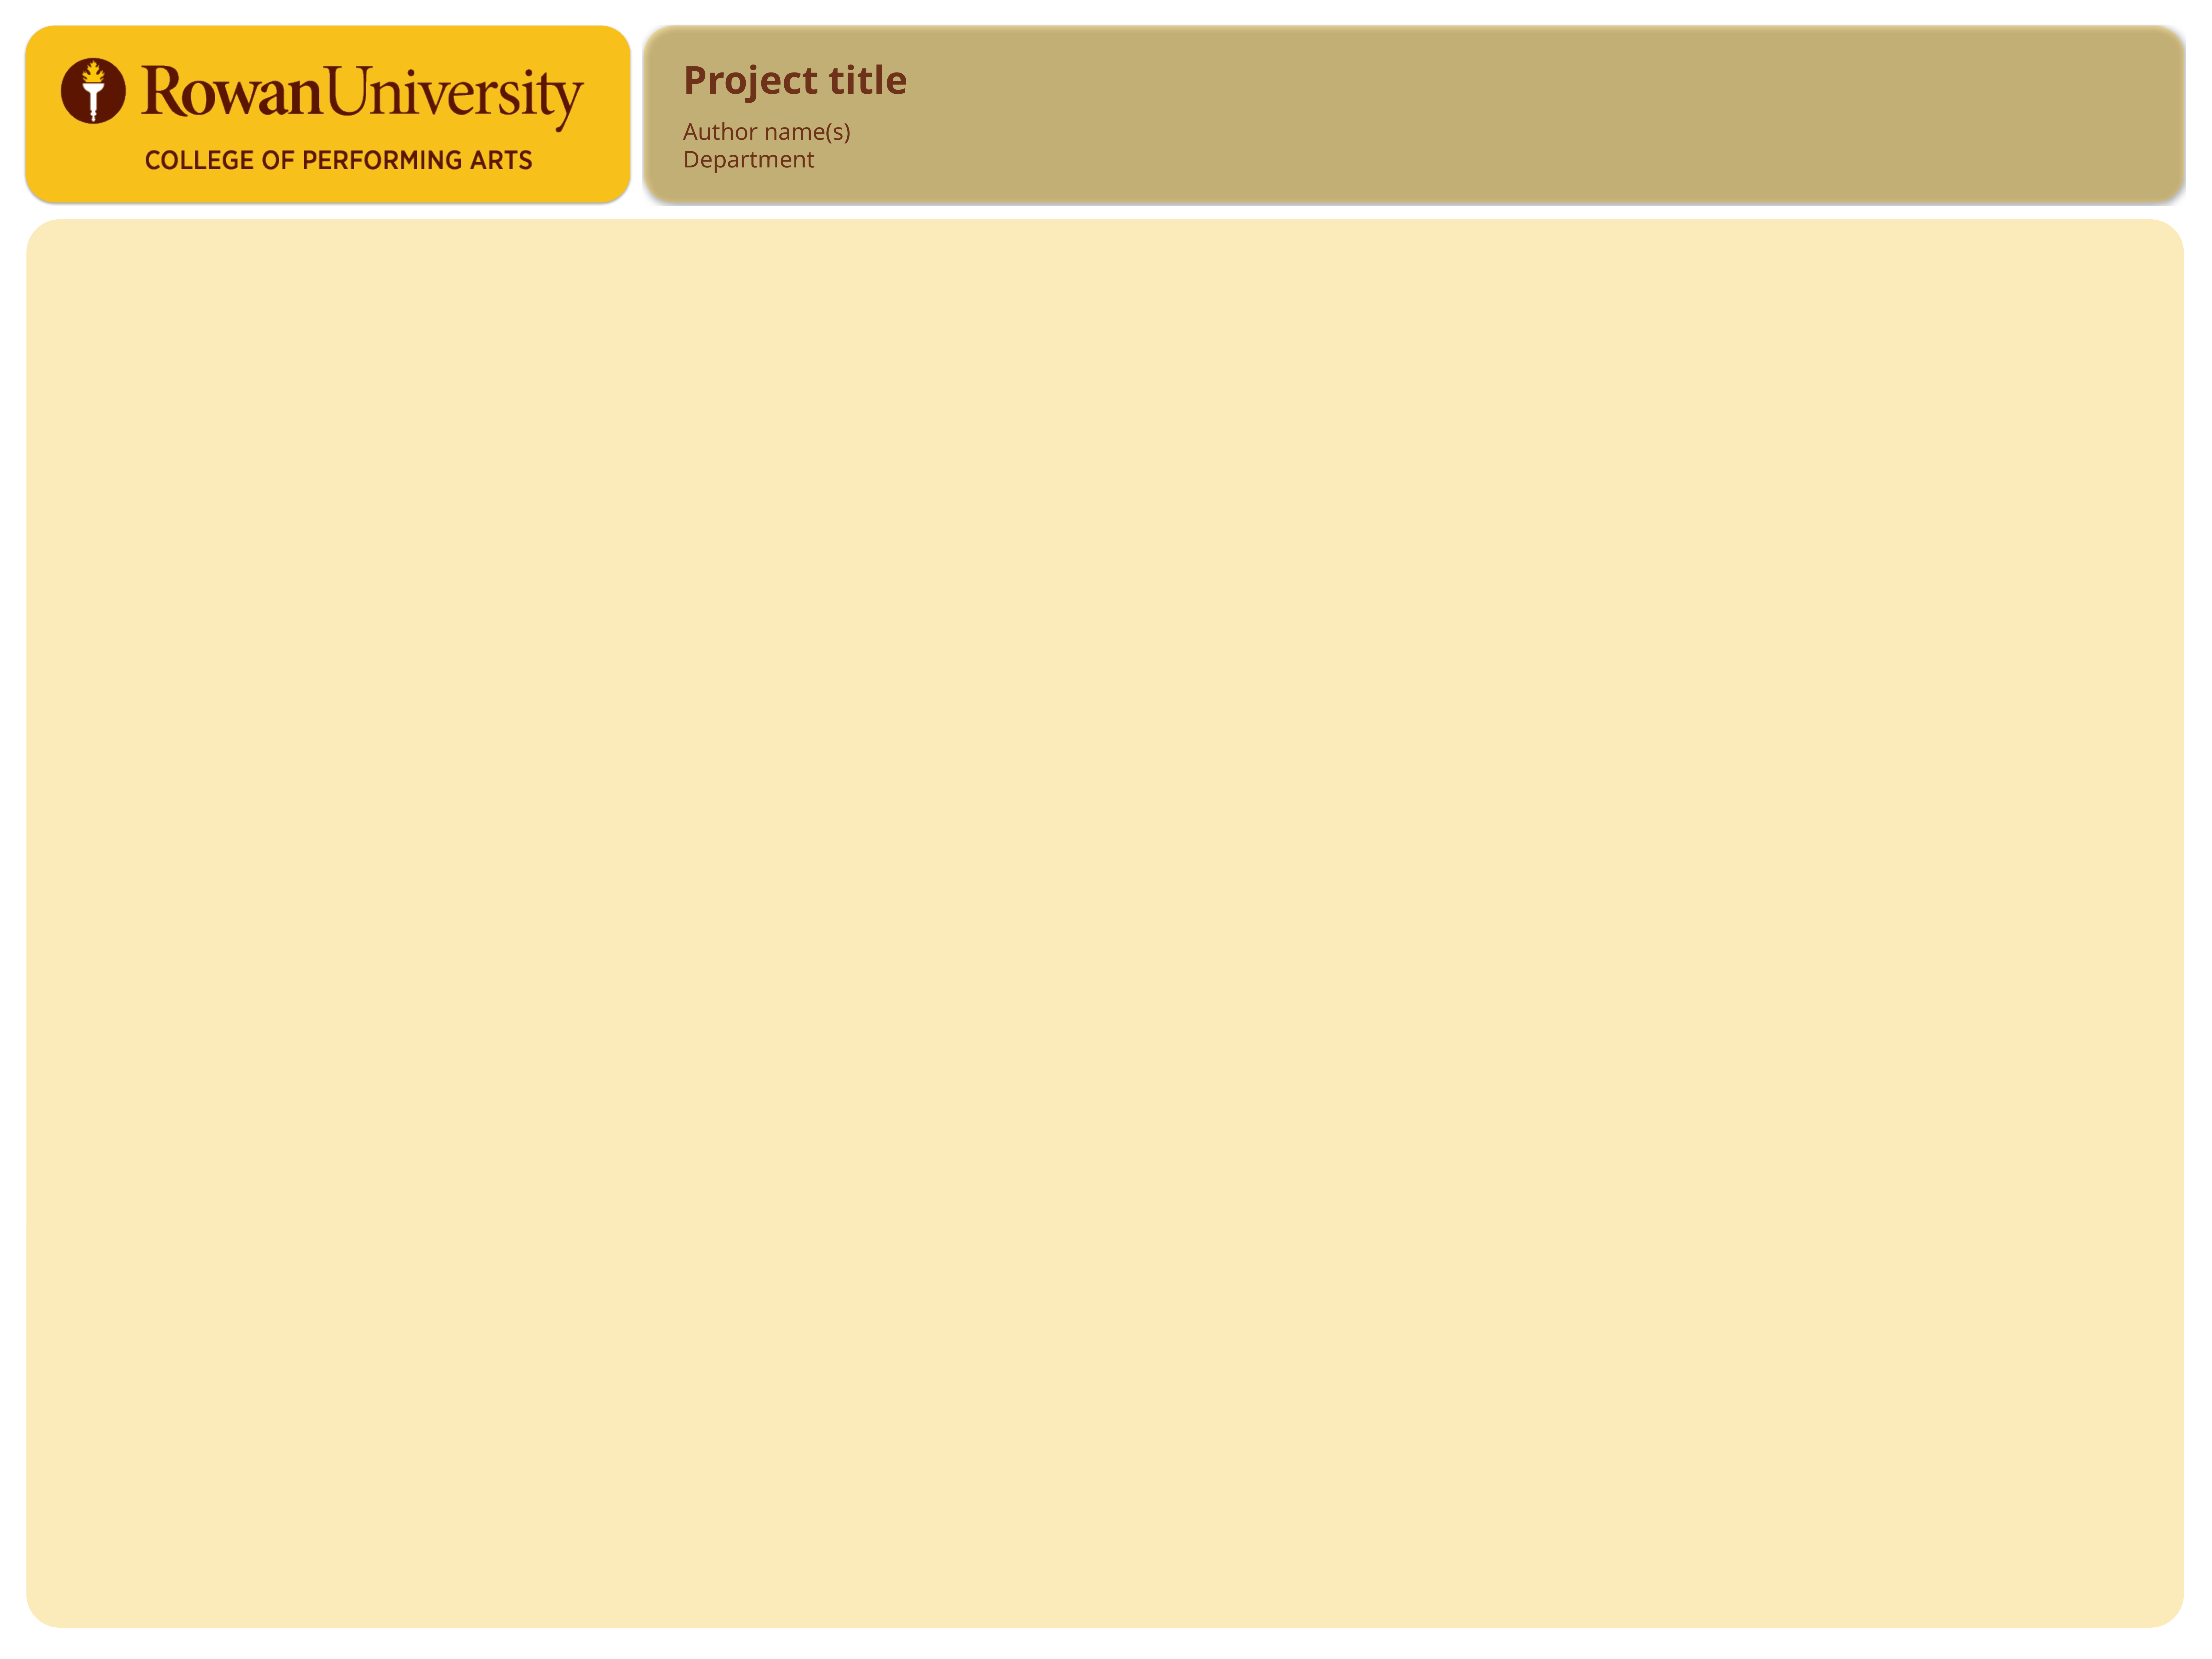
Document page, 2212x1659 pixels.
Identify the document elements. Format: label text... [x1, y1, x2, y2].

text_box Project title Author name(s) Department [678, 53, 2155, 175]
text_box [25, 218, 2185, 1628]
picture [27, 24, 619, 204]
